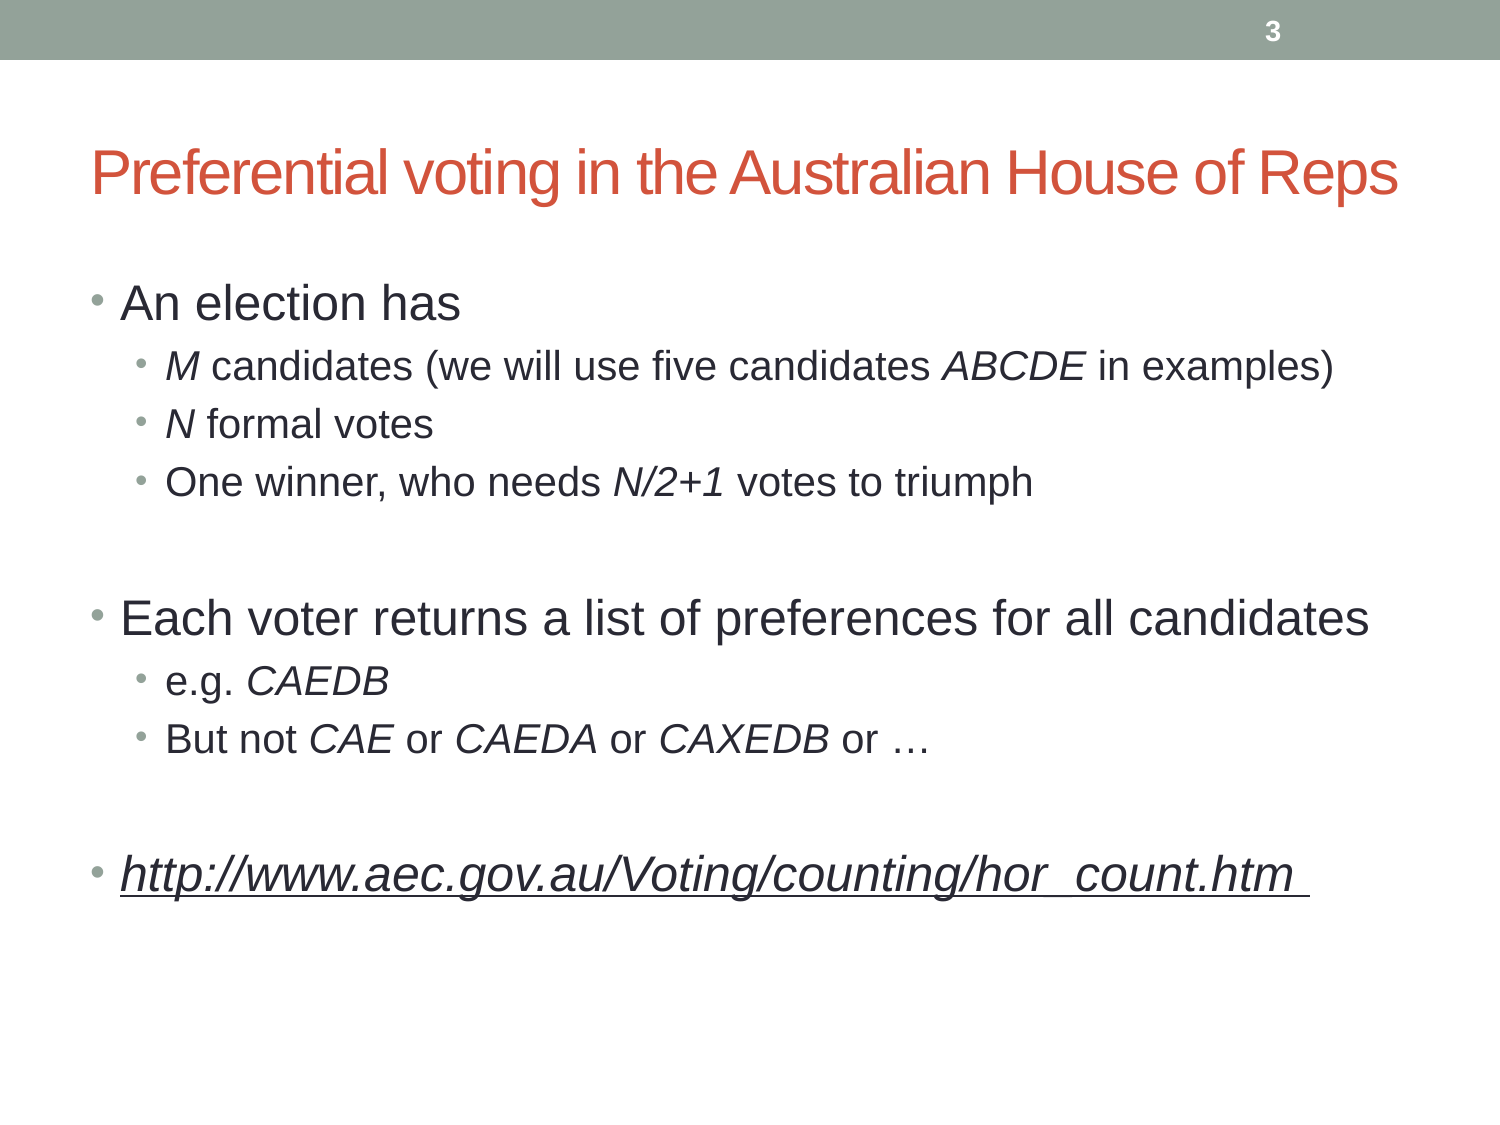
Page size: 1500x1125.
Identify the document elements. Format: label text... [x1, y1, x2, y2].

slide_number 3 [1250, 3, 1425, 57]
title Preferential voting in the Australian House of Reps [75, 87, 1425, 250]
list An election has M candidates (we will use five candidates ABCDE in examples) N formal votes One winner, who needs N/2+1 votes to triumph Each voter returns a list of preferences for all candidates e.g. CAEDB But not CAE or CAEDA or CAXEDB or … http://www.aec.gov.au/Voting/counting/hor_count.htm [75, 262, 1425, 1063]
